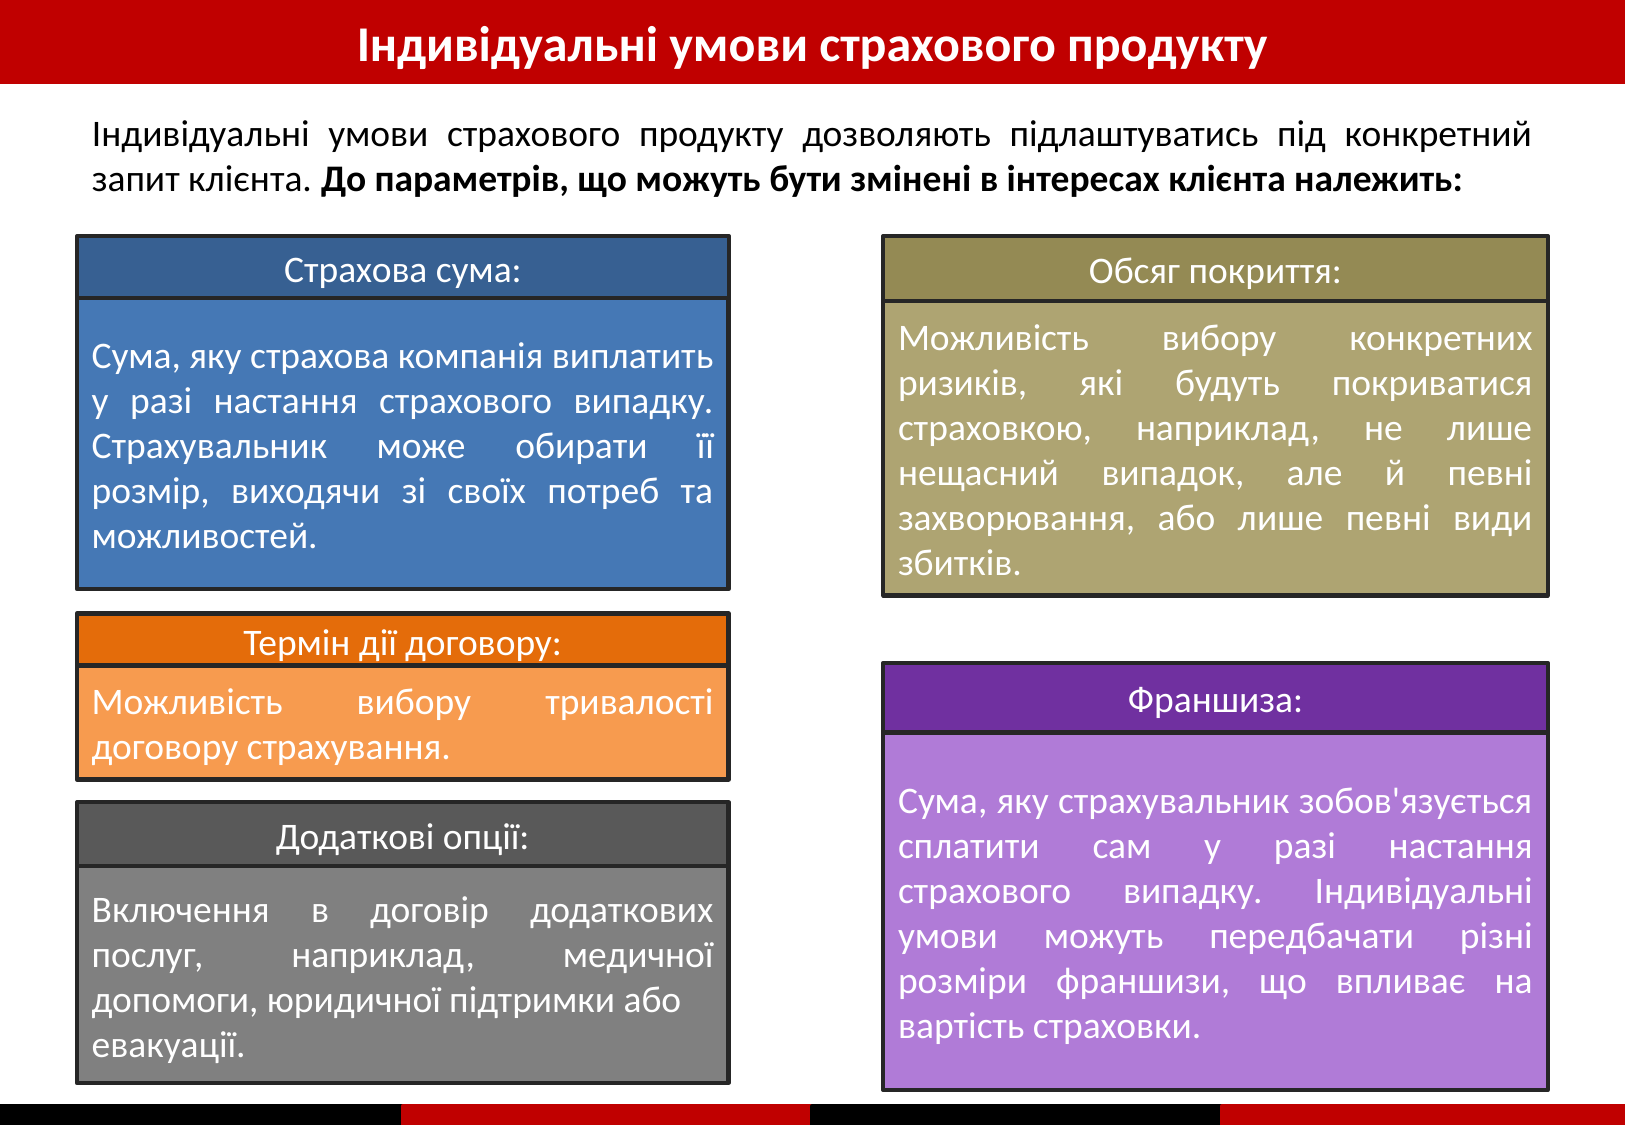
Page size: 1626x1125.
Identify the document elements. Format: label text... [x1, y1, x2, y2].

text_box [1220, 1104, 1625, 1125]
text_box Франшиза: [881, 661, 1550, 730]
text_box [401, 1104, 810, 1125]
text_box Термін дії договору: [75, 611, 731, 663]
text_box Додаткові опції: [75, 800, 731, 868]
text_box Індивідуальні умови страхового продукту [0, 0, 1625, 84]
text_box Обсяг покриття: [881, 234, 1550, 299]
text_box Сума, яку страхова компанія виплатить у разі настання страхового випадку. Страхувальник може обирати її розмір, виходячи зі своїх потреб та можливостей. [75, 296, 731, 591]
text_box [810, 1104, 1220, 1125]
text_box Можливість вибору конкретних ризиків, які будуть покриватися страховкою, наприклад, не лише нещасний випадок, але й певні захворювання, або лише певні види збитків. [881, 299, 1550, 598]
text_box Включення в договір додаткових послуг, наприклад, медичної допомоги, юридичної підтримки або евакуації. [75, 868, 731, 1085]
text_box Сума, яку страхувальник зобов'язується сплатити сам у разі настання страхового випадку. Індивідуальні умови можуть передбачати різні розміри франшизи, що впливає на вартість страховки. [881, 730, 1550, 1092]
text_box Страхова сума: [75, 234, 731, 296]
text_box Можливість вибору тривалості договору страхування. [75, 663, 731, 782]
text_box [0, 1104, 401, 1125]
text_box Індивідуальні умови страхового продукту дозволяють підлаштуватись під конкретний запит клієнта. До параметрів, що можуть бути змінені в інтересах клієнта належить: [77, 101, 1548, 207]
